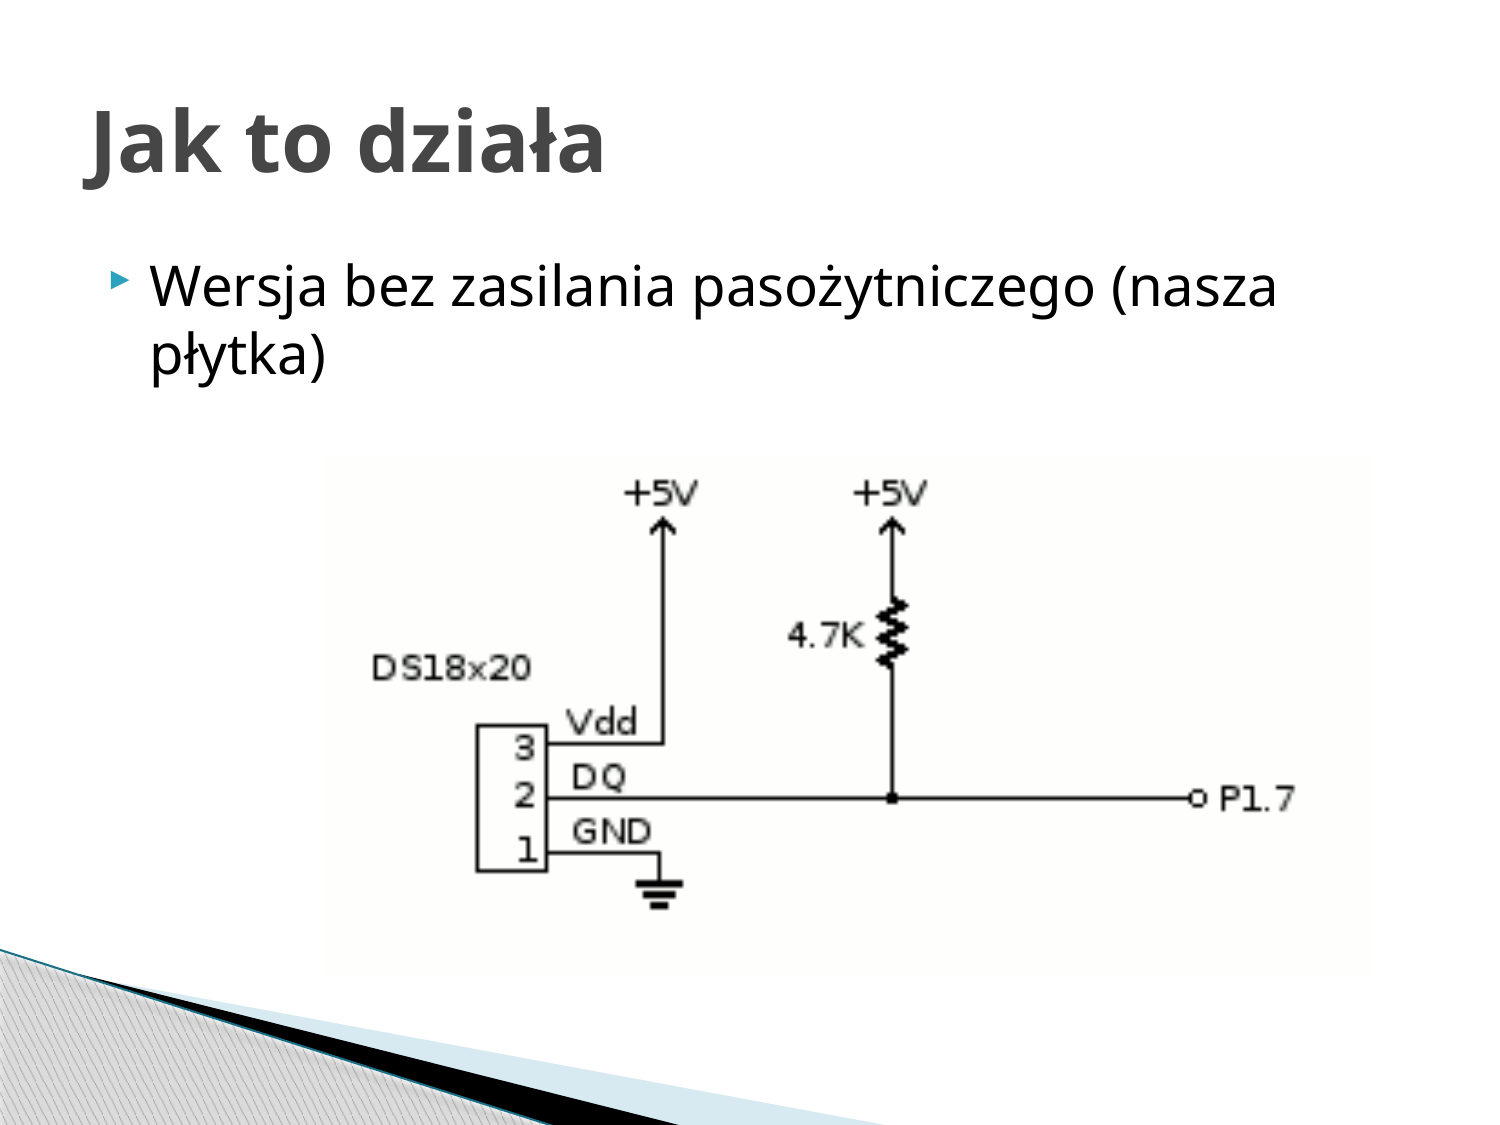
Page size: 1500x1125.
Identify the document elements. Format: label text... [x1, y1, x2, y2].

title Jak to działa [75, 45, 1425, 233]
list Wersja bez zasilania pasożytniczego (nasza płytka) [75, 243, 1425, 986]
picture [324, 455, 1372, 977]
